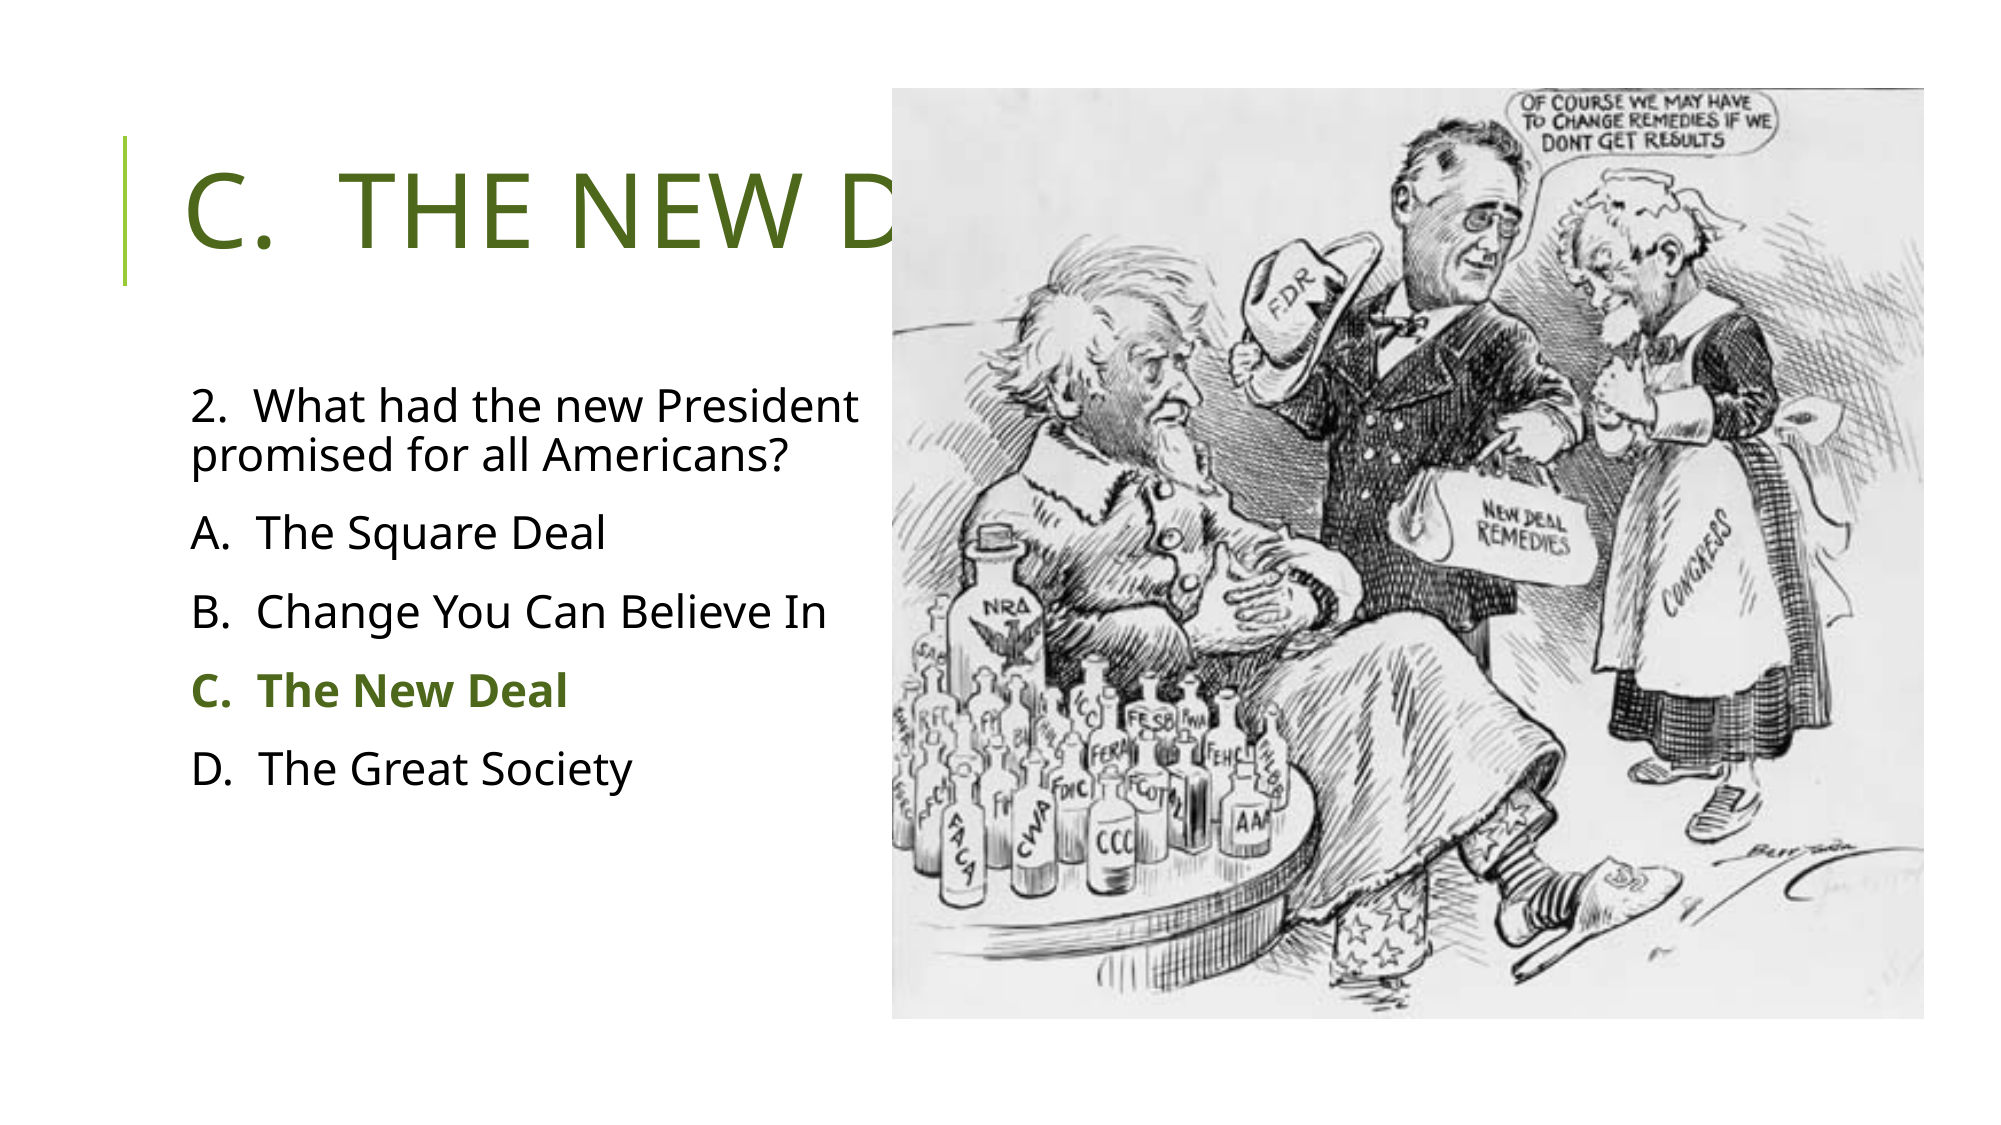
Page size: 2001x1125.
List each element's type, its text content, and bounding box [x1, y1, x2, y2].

title C. The New Deal [168, 96, 885, 342]
list 2. What had the new President promised for all Americans? A. The Square Deal B. Change You Can Believe In C. The New Deal D. The Great Society [168, 375, 948, 1035]
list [892, 88, 1924, 1020]
